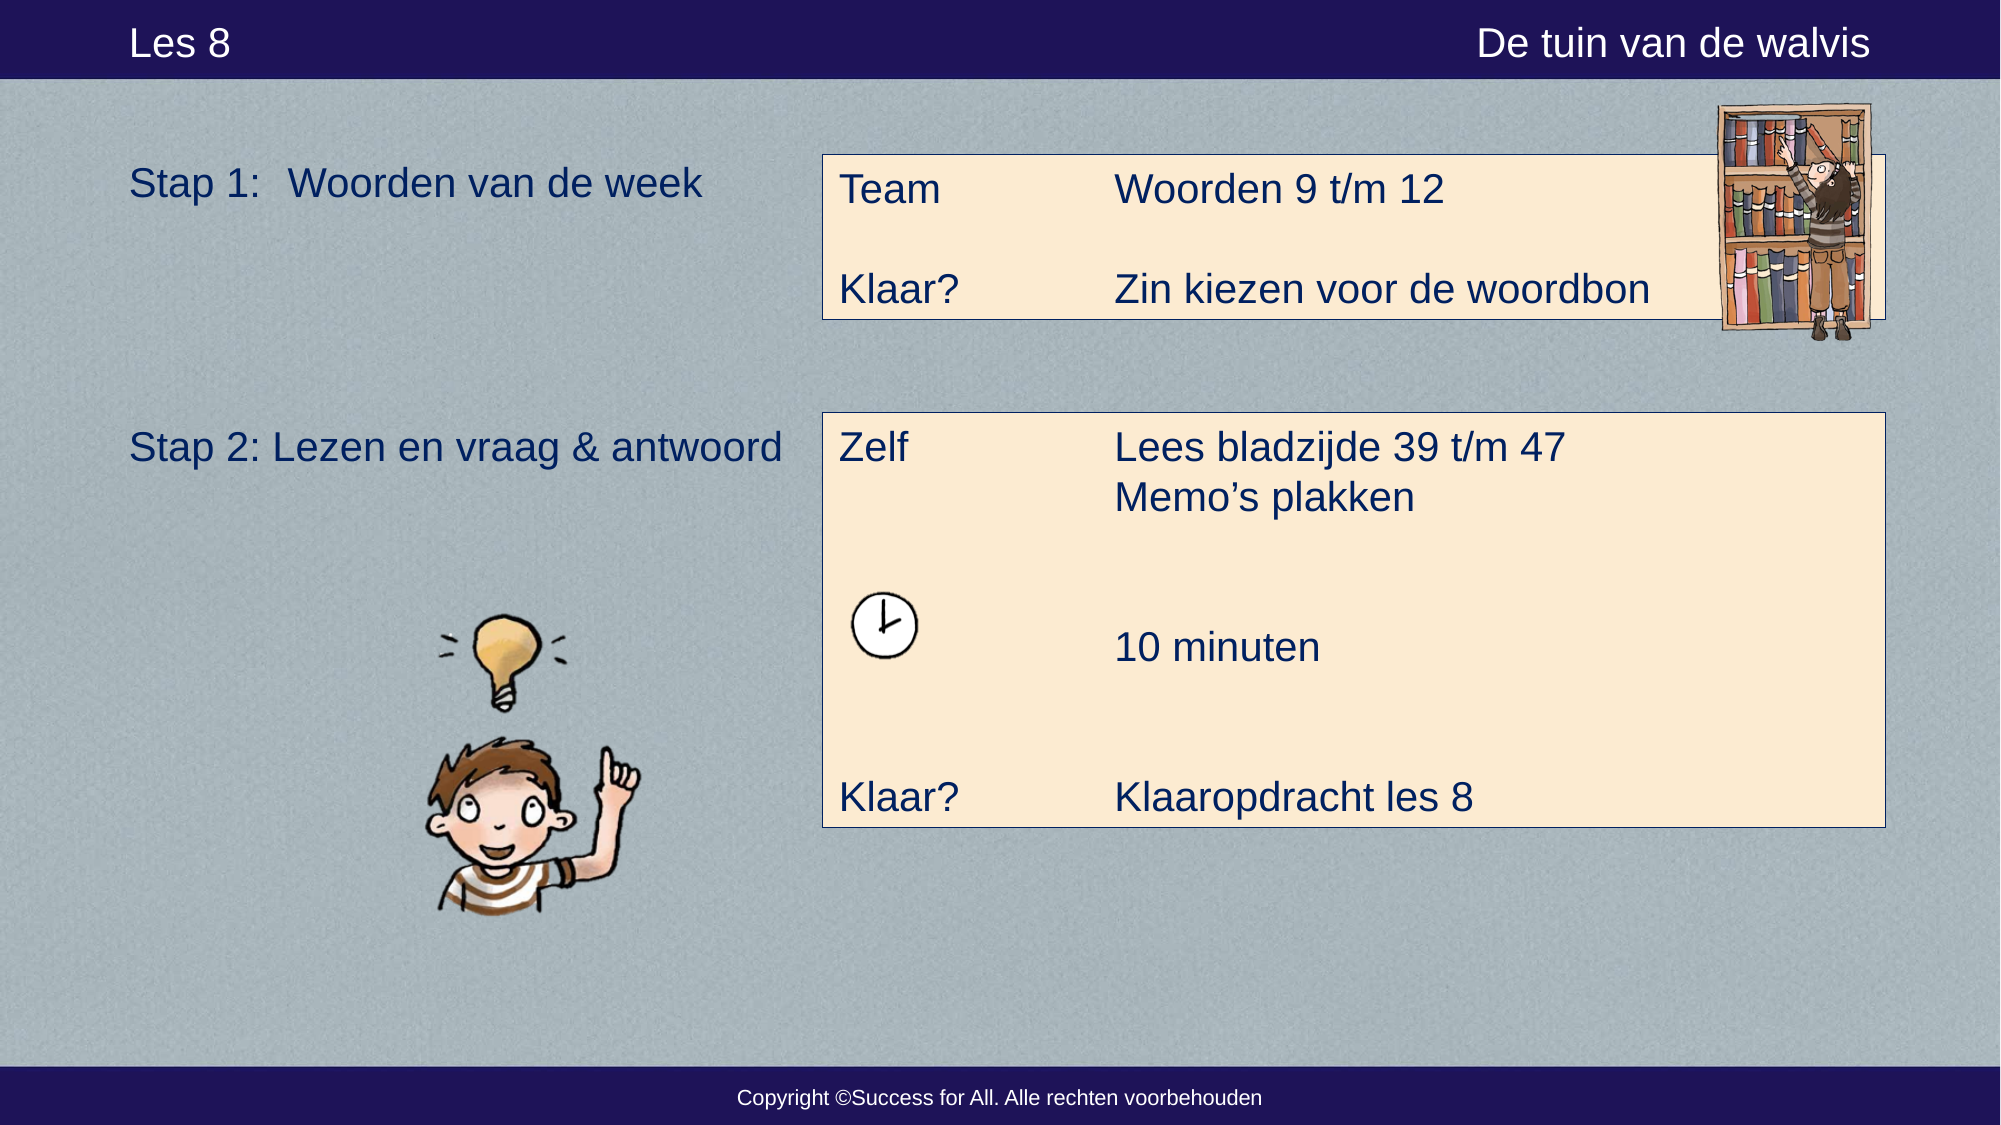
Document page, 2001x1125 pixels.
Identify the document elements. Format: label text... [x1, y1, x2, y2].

text_box Copyright ©Success for All. Alle rechten voorbehouden [0, 1076, 2000, 1125]
text_box Stap 1: Woorden van de week [114, 148, 907, 214]
text_box Stap 2: Lezen en vraag & antwoord [114, 412, 907, 477]
picture [0, 0, 2001, 1125]
text_box Team Woorden 9 t/m 12 Klaar? Zin kiezen voor de woordbon [822, 154, 1700, 320]
text_box De tuin van de walvis [999, 8, 1886, 73]
text_box Zelf Lees bladzijde 39 t/m 47 Memo’s plakken 10 minuten Klaar? Klaaropdracht les 8 [822, 412, 1886, 828]
text_box Les 8 [114, 8, 354, 73]
